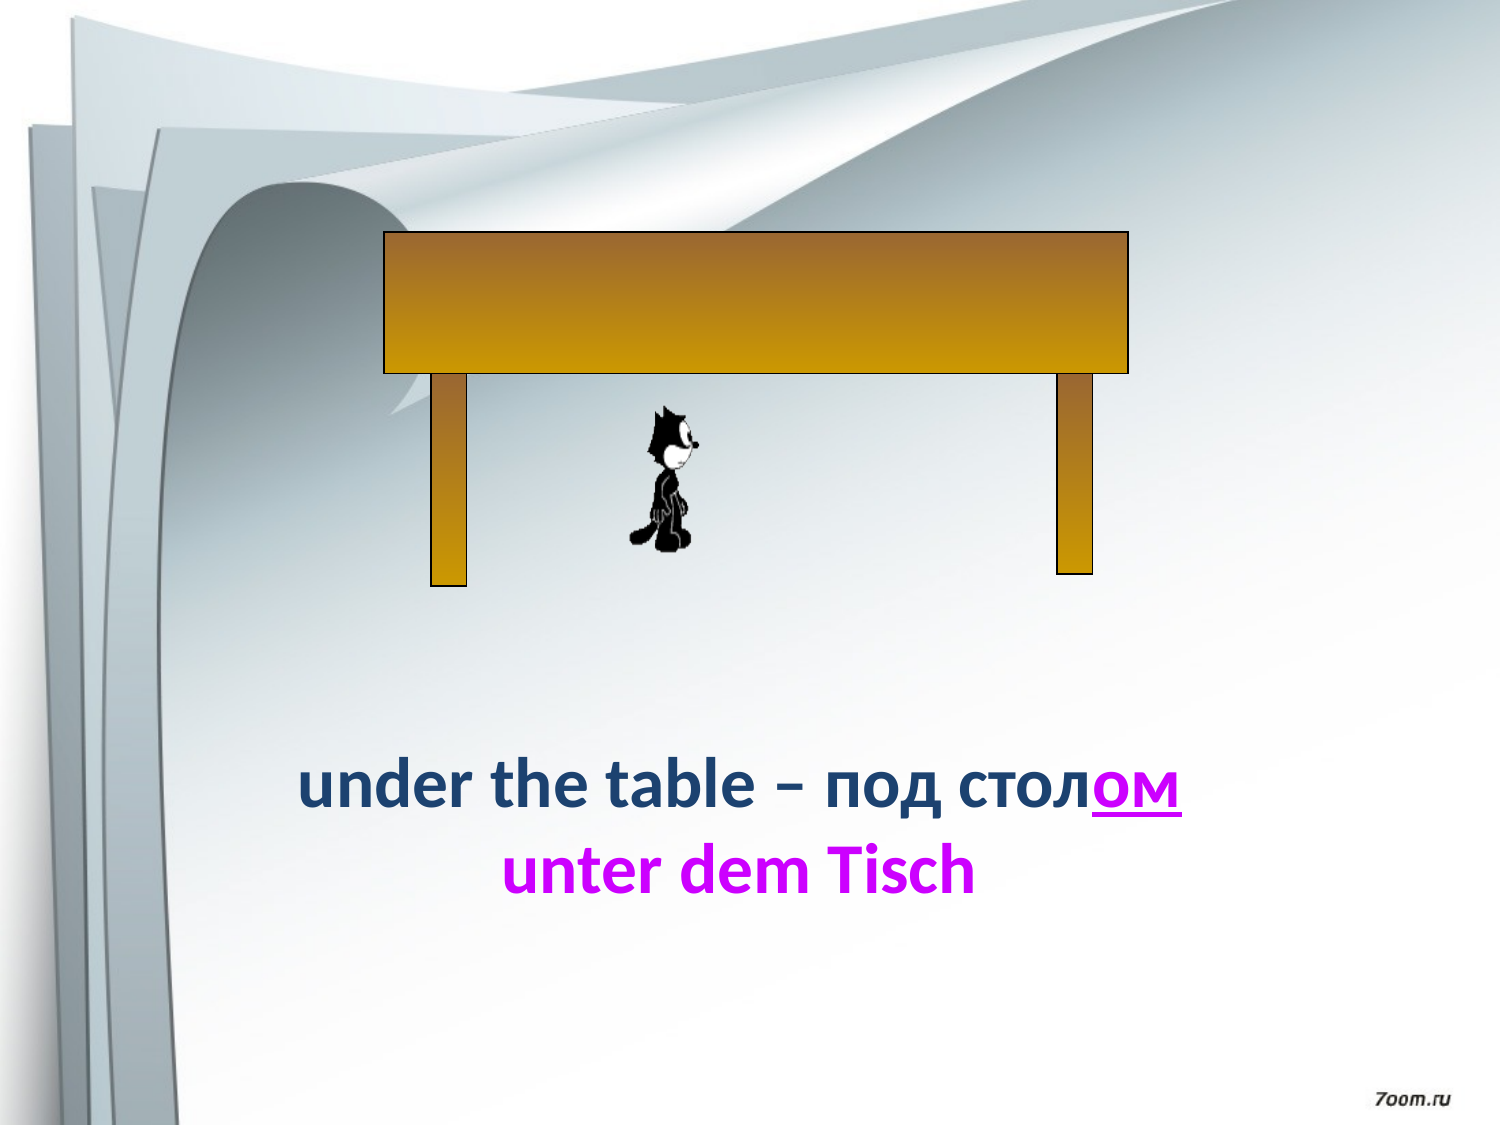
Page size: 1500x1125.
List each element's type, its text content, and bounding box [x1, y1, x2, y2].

title under the table – под столом unter dem Tisch [64, 727, 1415, 916]
text_box [430, 373, 467, 587]
text_box [1056, 373, 1093, 575]
picture [0, 0, 1500, 1125]
text_box [383, 231, 1129, 374]
